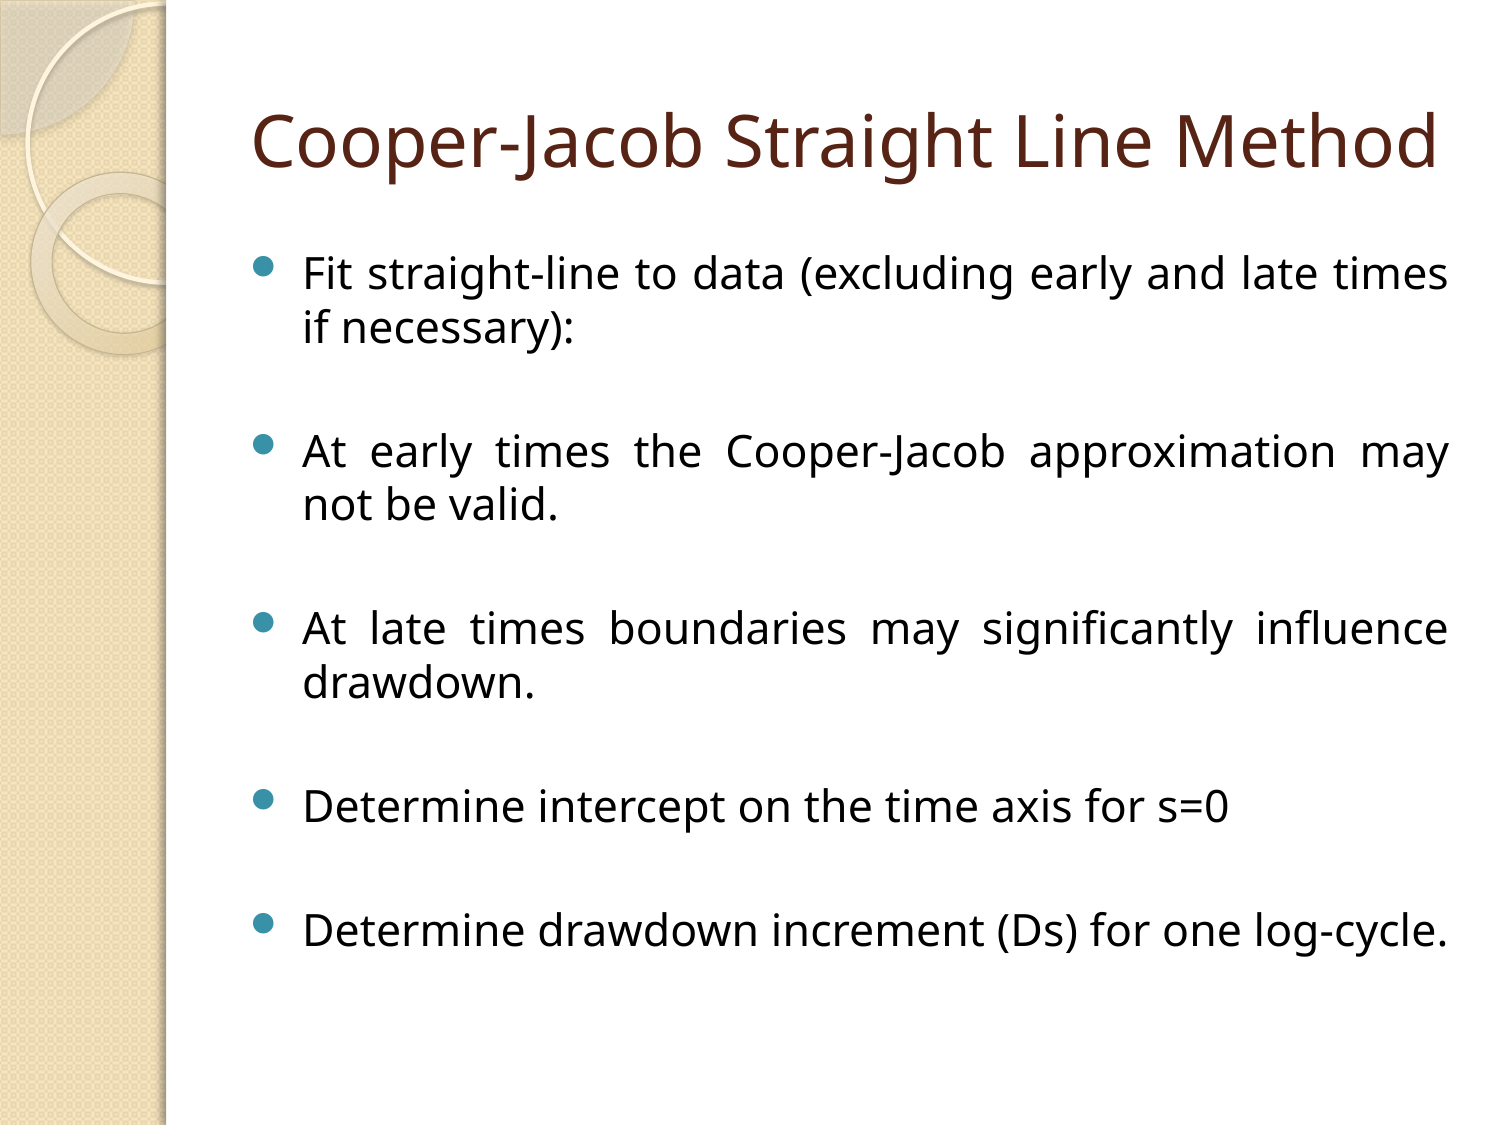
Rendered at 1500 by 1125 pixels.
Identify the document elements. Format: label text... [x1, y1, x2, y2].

list Fit straight-line to data (excluding early and late times if necessary): At early times the Cooper-Jacob approximation may not be valid. At late times boundaries may significantly influence drawdown. Determine intercept on the time axis for s=0 Determine drawdown increment (Ds) for one log-cycle. [235, 237, 1466, 1025]
title Cooper-Jacob Straight Line Method [235, 45, 1466, 233]
